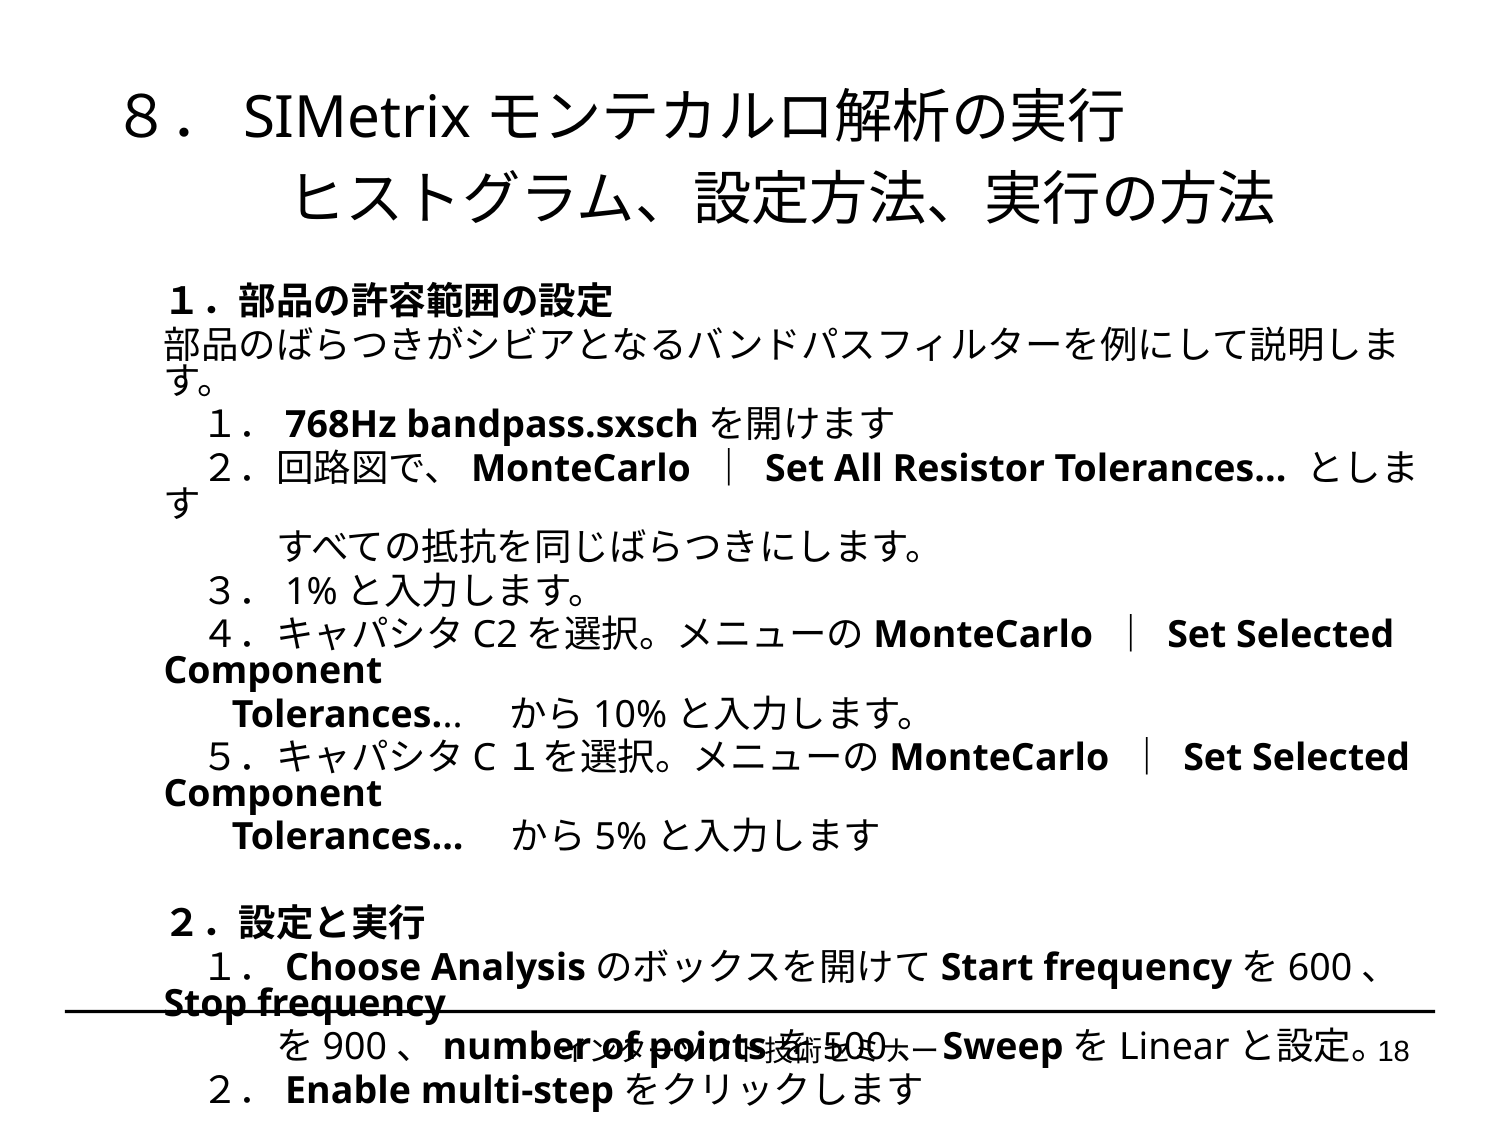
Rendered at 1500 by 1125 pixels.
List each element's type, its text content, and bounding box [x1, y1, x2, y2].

text_box １．部品の許容範囲の設定 部品のばらつきがシビアとなるバンドパスフィルターを例にして説明します。 １．768Hz bandpass.sxschを開けます ２．回路図で、MonteCarlo ｜ Set All Resistor Tolerances... とします すべての抵抗を同じばらつきにします。 ３．1%と入力します。 ４．キャパシタC2を選択。メニューのMonteCarlo ｜ Set Selected Component Tolerances... から10%と入力します。 ５．キャパシタC１を選択。メニューのMonteCarlo ｜ Set Selected Component Tolerances... から5%と入力します ２．設定と実行 １．Choose Analysisのボックスを開けてStart frequencyを600、Stop frequency を900、number of pointsを500、SweepをLinearと設定。 ２．Enable multi-stepをクリックします [73, 278, 1436, 999]
slide_number 18 [1074, 1024, 1425, 1103]
list ８．SIMetrixモンテカルロ解析の実行 ヒストグラム、設定方法、実行の方法 [97, 71, 1432, 244]
text_box [64, 1009, 1436, 1014]
footer インターソフト技術セミナー [512, 1024, 988, 1103]
